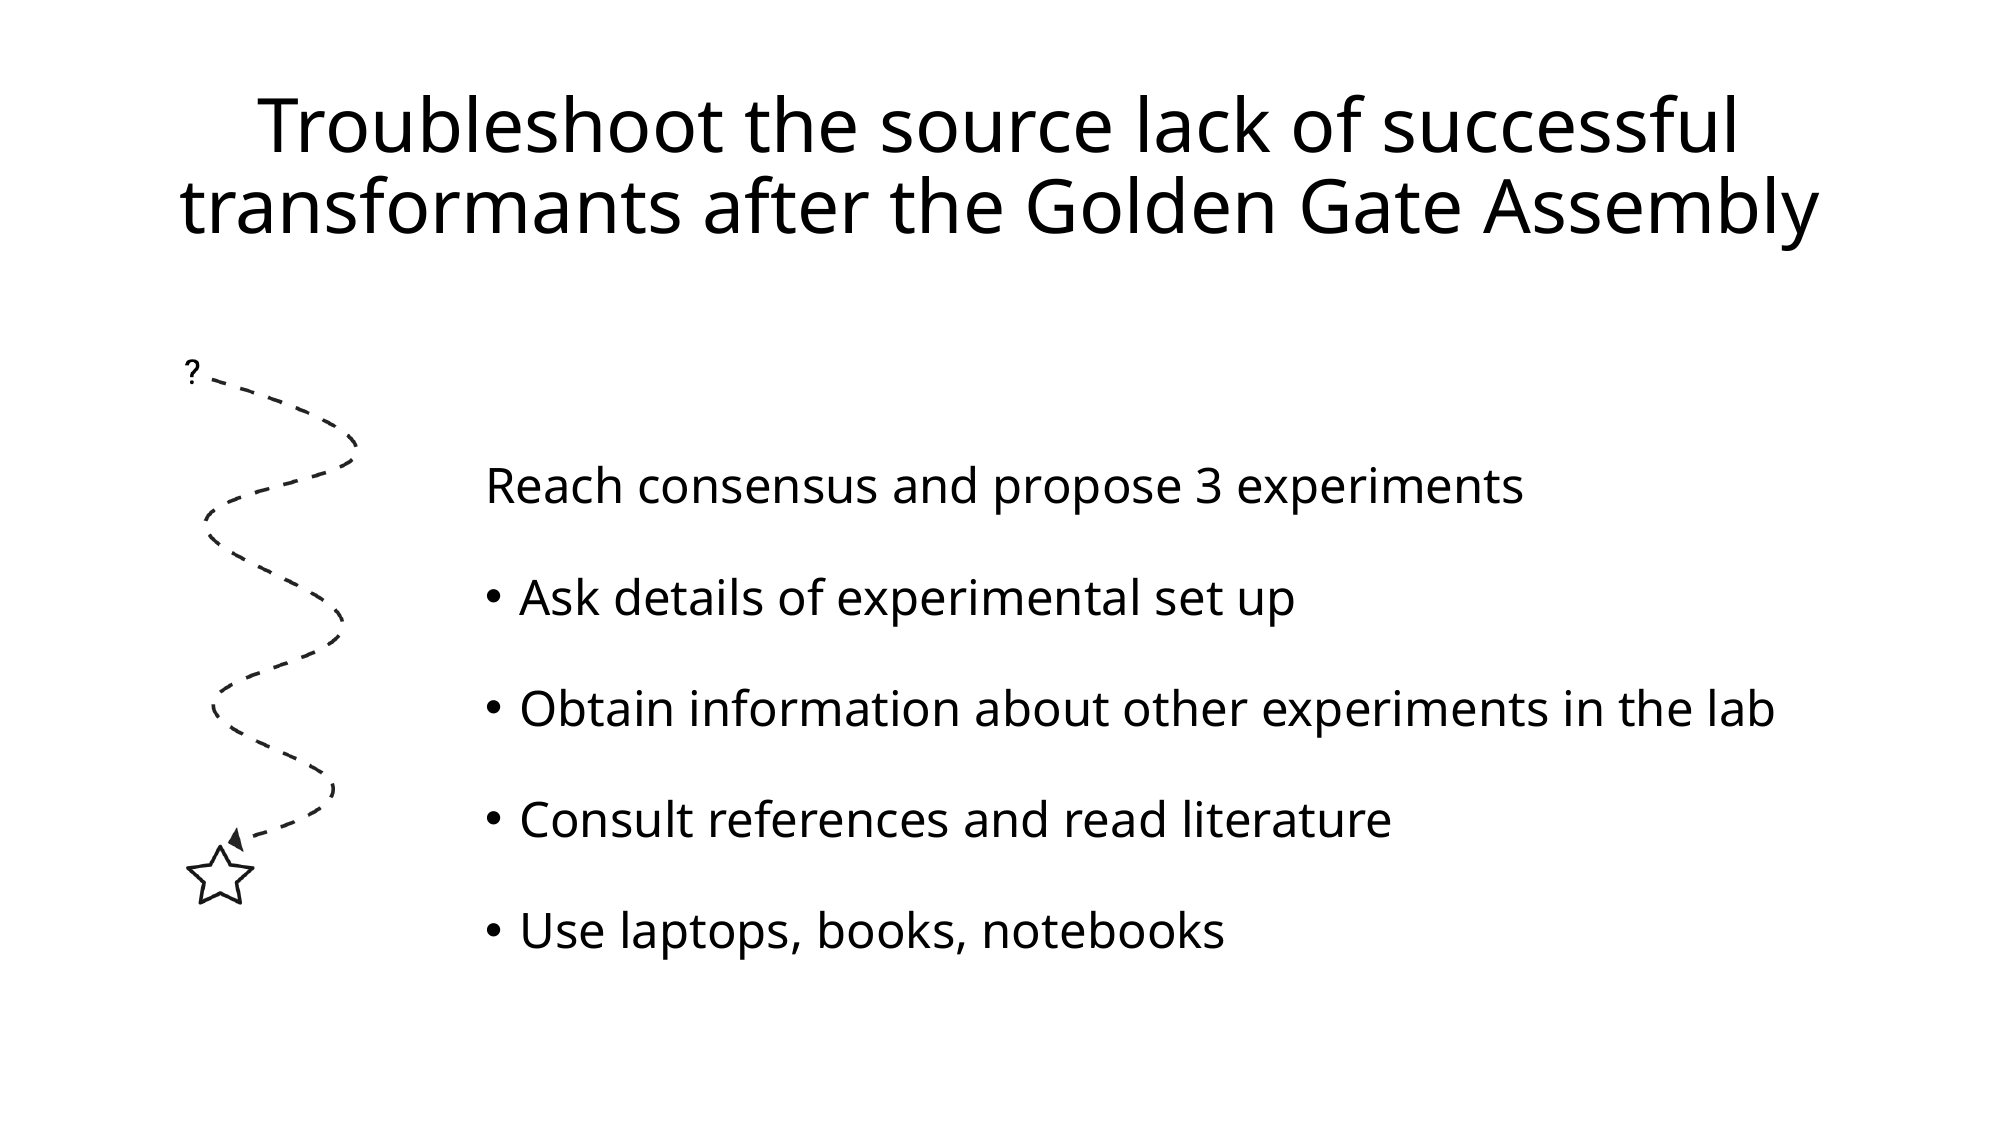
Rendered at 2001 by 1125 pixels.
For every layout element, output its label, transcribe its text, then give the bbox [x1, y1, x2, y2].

list Reach consensus and propose 3 experiments Ask details of experimental set up Obtain information about other experiments in the lab Consult references and read literature Use laptops, books, notebooks [470, 412, 1831, 1035]
title Troubleshoot the source lack of successful transformants after the Golden Gate Assembly [137, 59, 1863, 278]
picture [169, 338, 372, 928]
